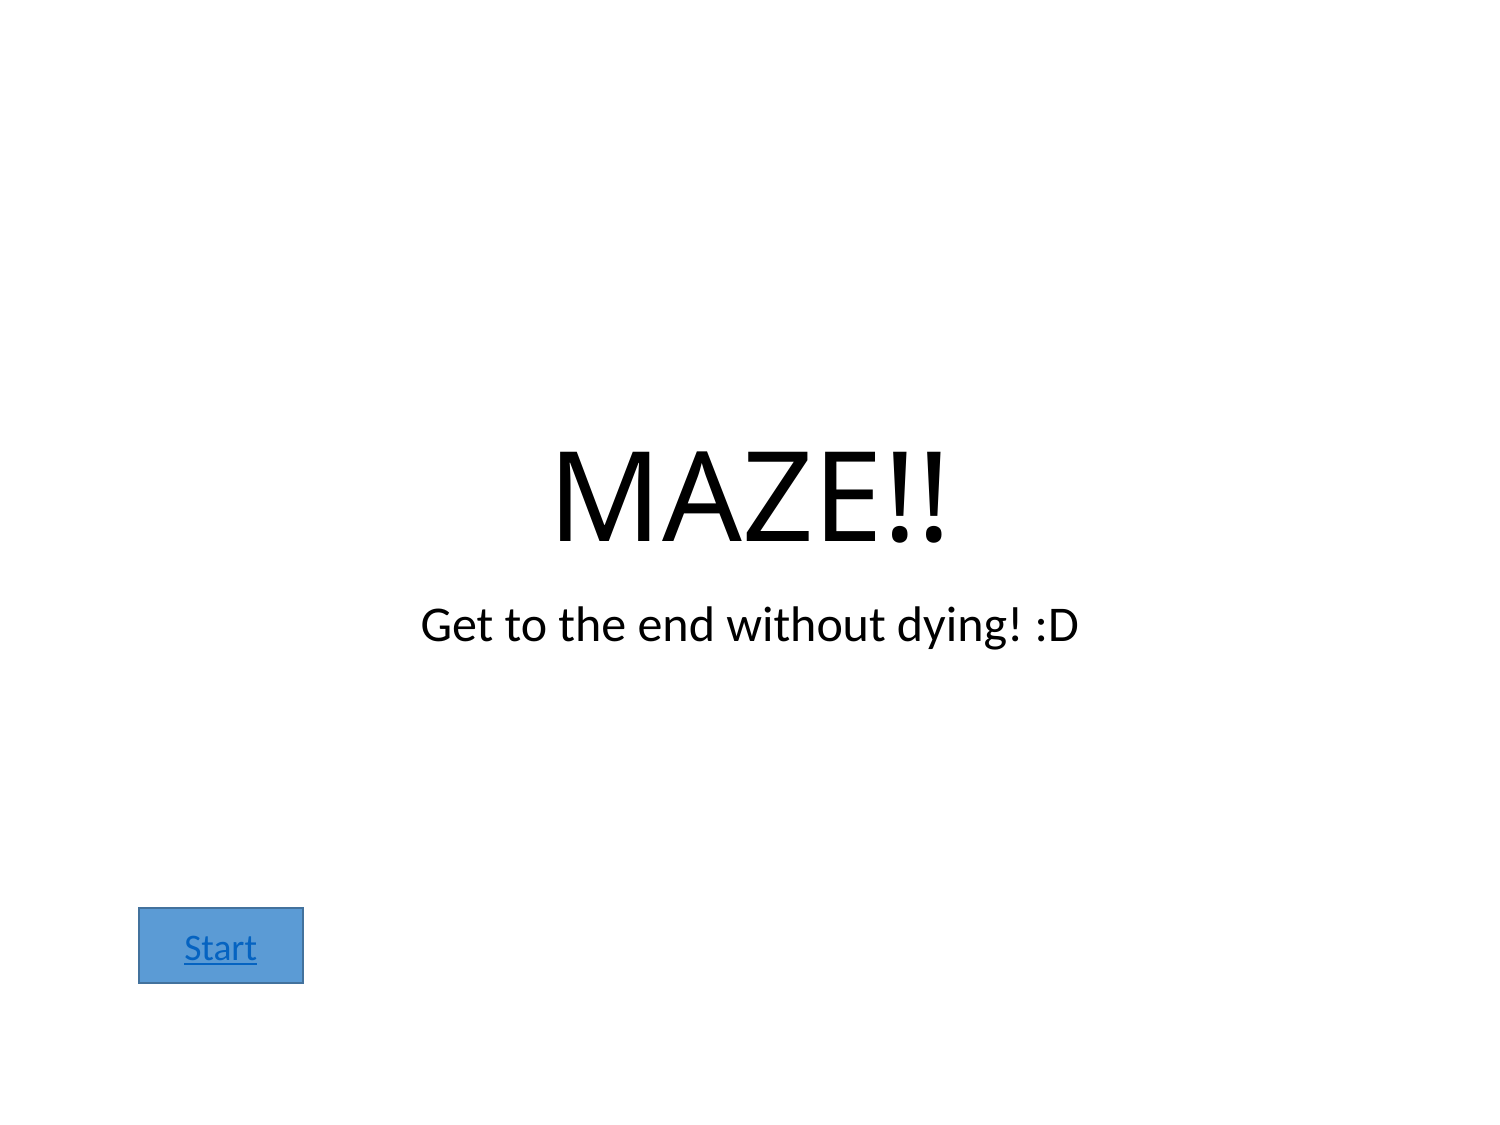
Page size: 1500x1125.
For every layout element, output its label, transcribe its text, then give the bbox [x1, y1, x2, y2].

title MAZE!! [112, 184, 1388, 576]
subtitle Get to the end without dying! :D [187, 590, 1313, 863]
text_box Start [138, 907, 304, 984]
